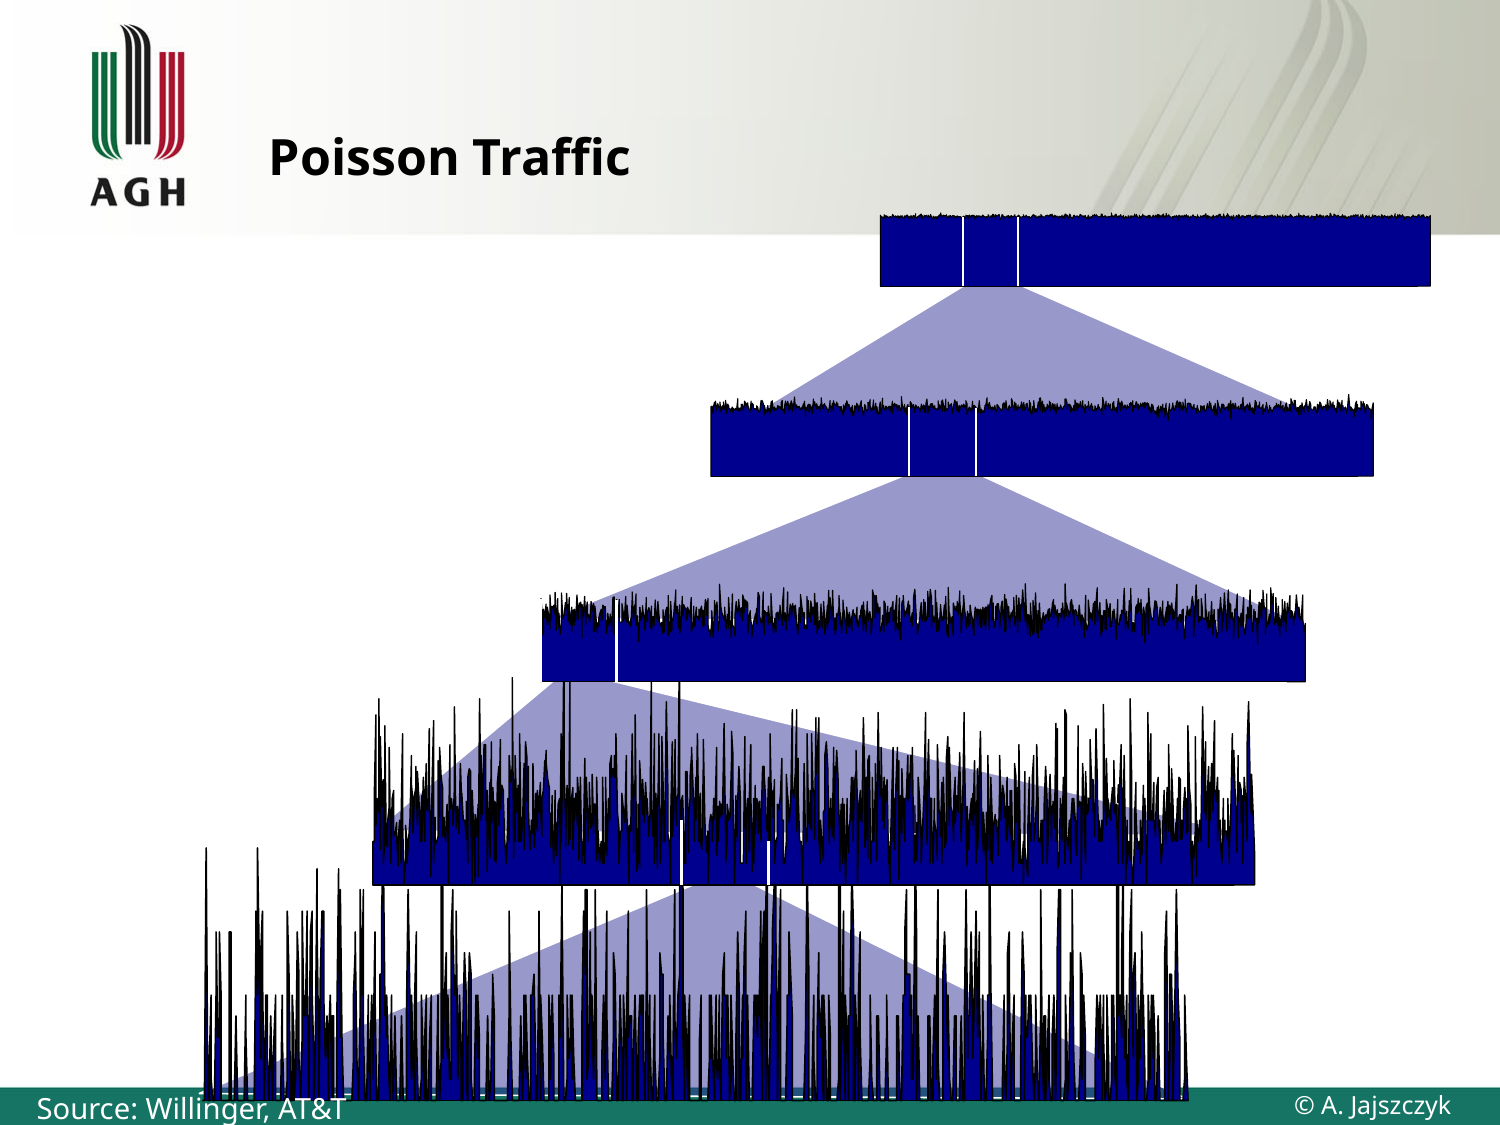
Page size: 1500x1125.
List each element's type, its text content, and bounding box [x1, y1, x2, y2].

picture [0, 0, 1500, 1125]
title Poisson Traffic [253, 78, 1425, 233]
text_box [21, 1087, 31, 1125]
